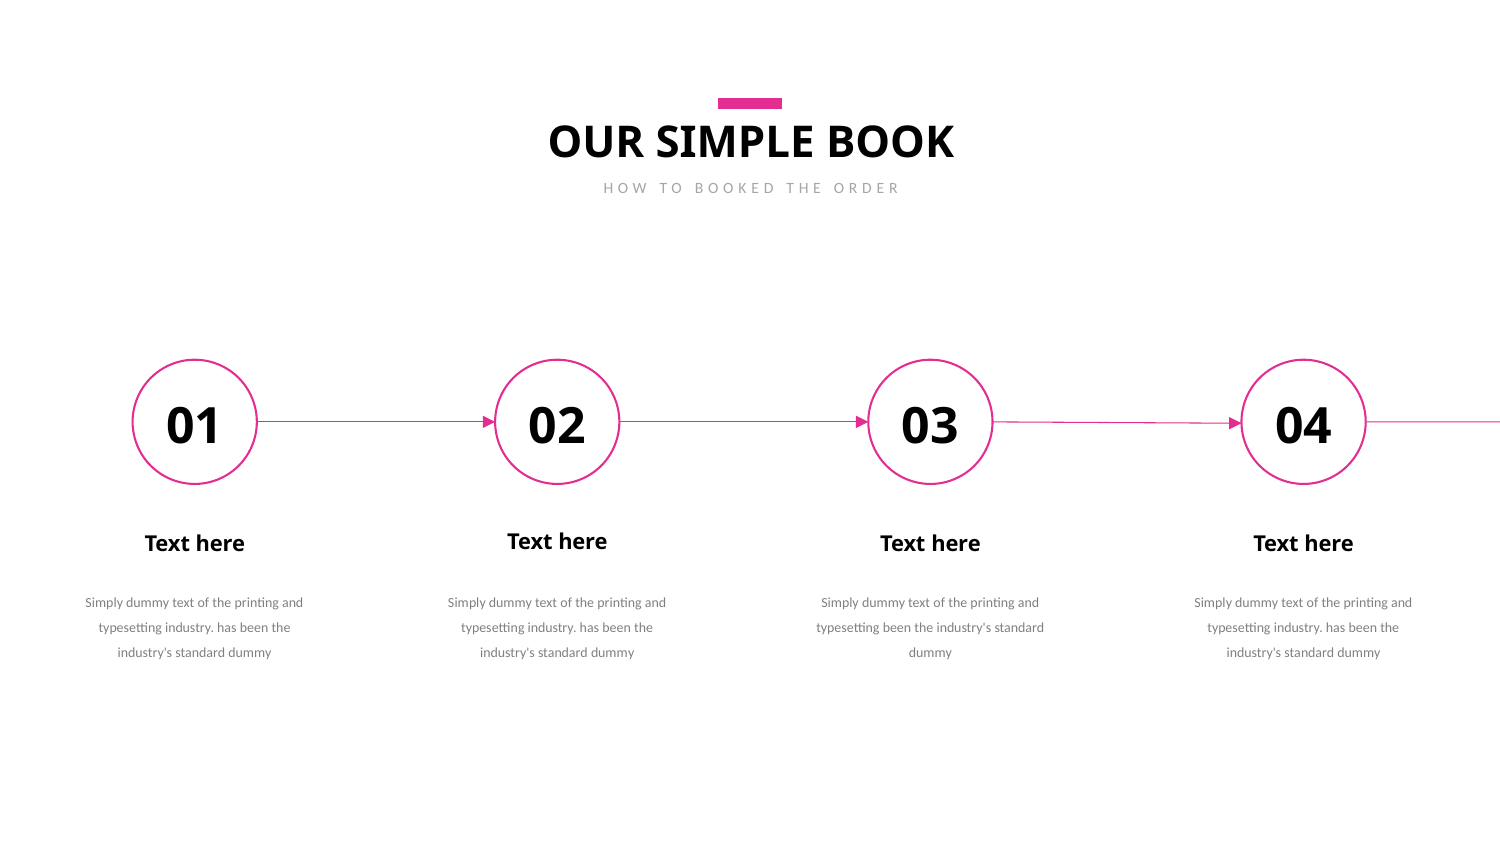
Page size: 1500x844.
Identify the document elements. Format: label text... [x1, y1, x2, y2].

text_box Simply dummy text of the printing and typesetting industry. has been the industry's standard dummy [1169, 577, 1438, 668]
text_box Simply dummy text of the printing and typesetting industry. has been the industry's standard dummy [60, 577, 329, 668]
text_box Text here [109, 522, 281, 564]
text_box OUR SIMPLE BOOK [515, 106, 986, 174]
text_box Text here [1218, 522, 1390, 564]
text_box Simply dummy text of the printing and typesetting industry. has been the industry's standard dummy [423, 577, 691, 668]
text_box HOW TO BOOKED THE ORDER [558, 174, 943, 205]
text_box Text here [844, 522, 1017, 564]
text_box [132, 359, 257, 484]
text_box Simply dummy text of the printing and typesetting been the industry's standard dummy [796, 577, 1065, 668]
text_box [1241, 359, 1366, 484]
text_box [868, 359, 993, 484]
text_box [495, 359, 620, 484]
text_box Text here [471, 520, 643, 562]
